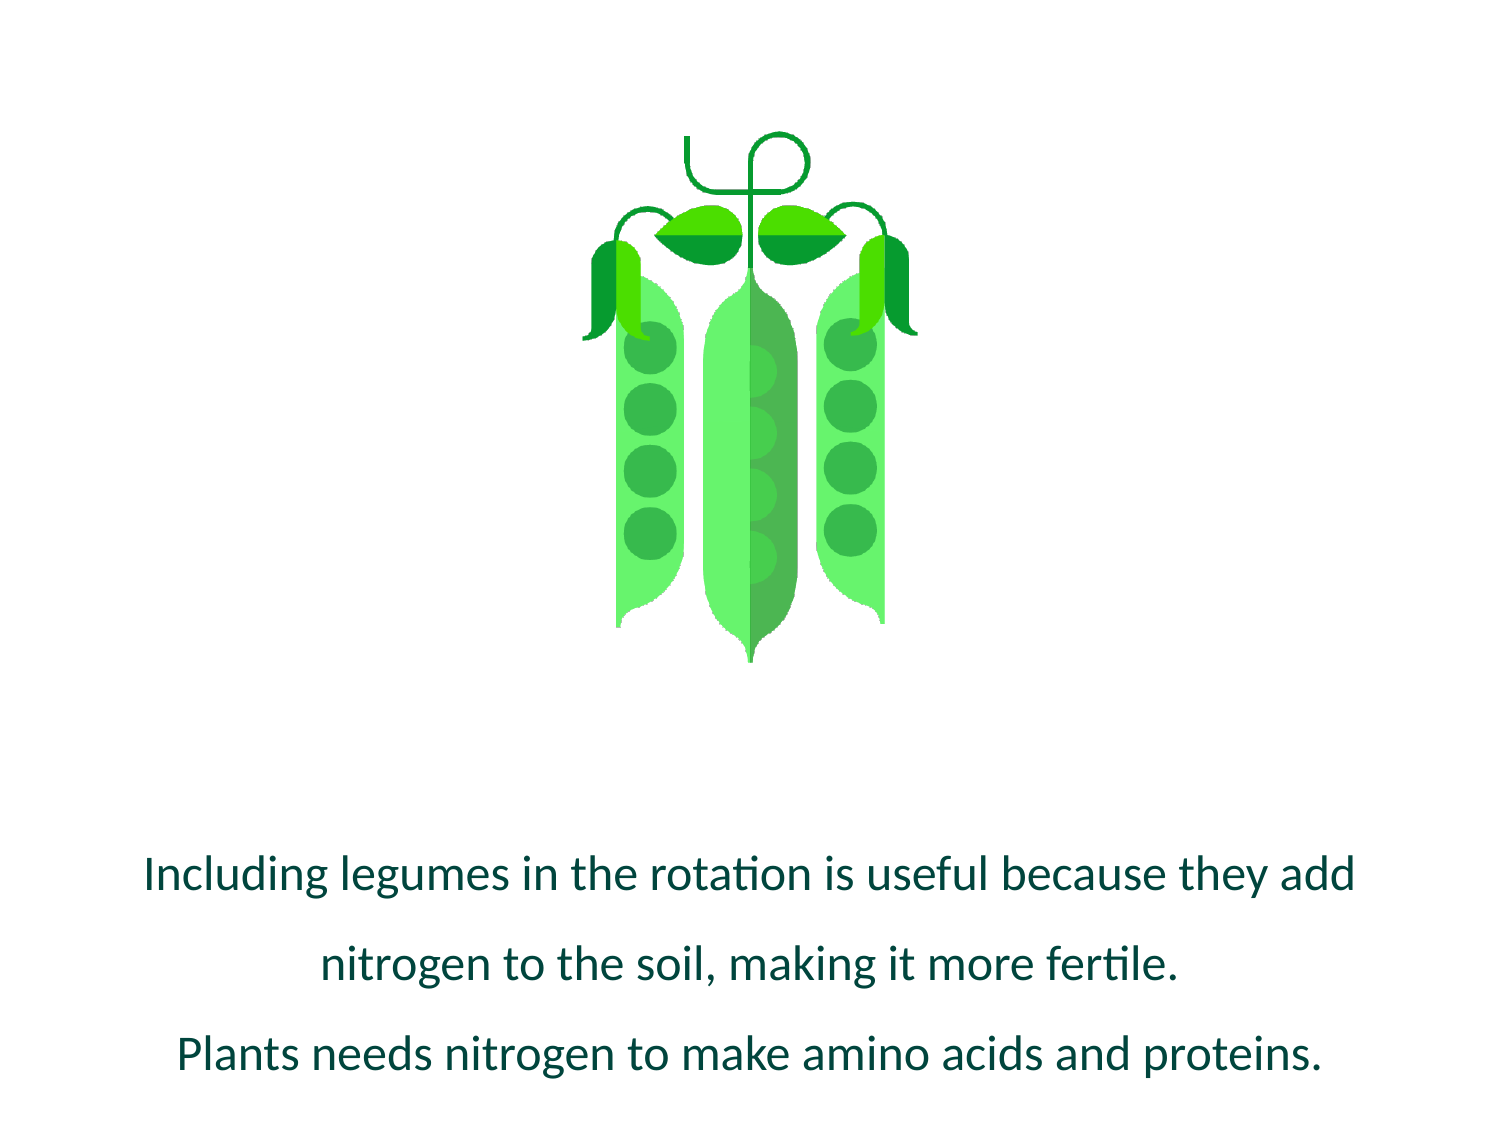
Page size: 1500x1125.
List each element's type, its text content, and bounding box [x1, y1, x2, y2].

picture [582, 131, 918, 664]
text_box Including legumes in the rotation is useful because they add nitrogen to the soil, making it more fertile. Plants needs nitrogen to make amino acids and proteins. [47, 802, 1452, 1088]
